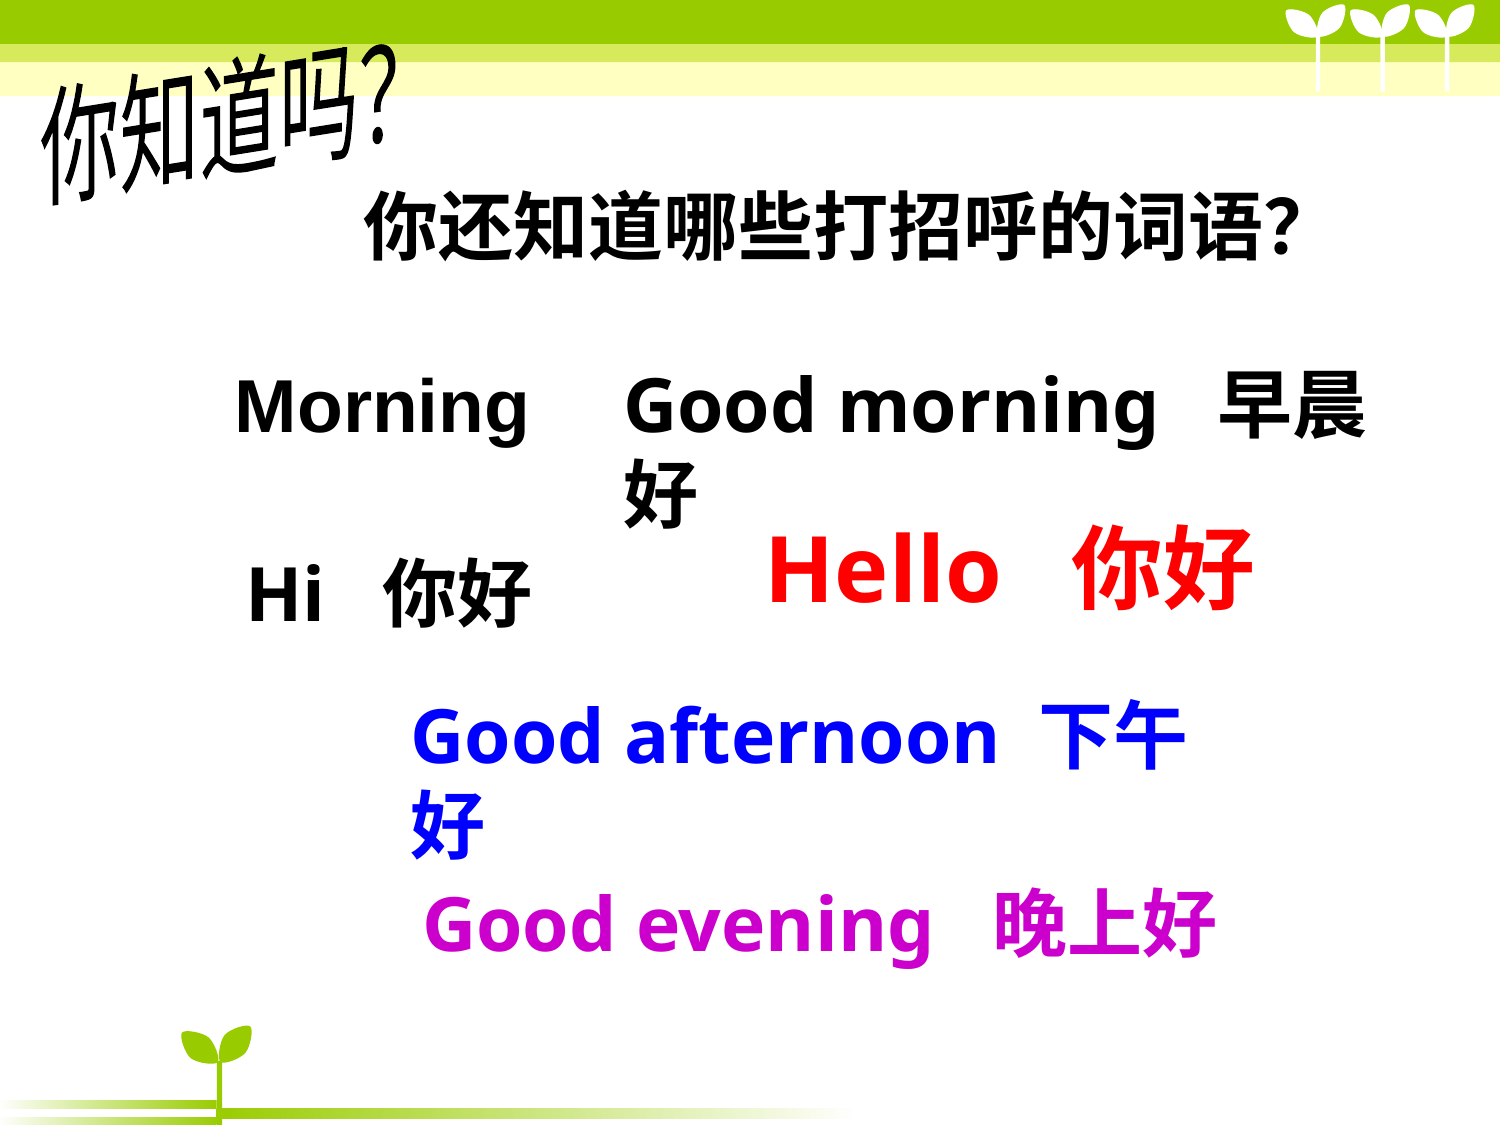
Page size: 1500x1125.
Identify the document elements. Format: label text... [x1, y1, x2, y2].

text_box Good afternoon 下午好 [395, 680, 1223, 876]
text_box Hi 你好 [230, 538, 762, 644]
text_box Hello 你好 [749, 503, 1282, 629]
text_box Morning [220, 349, 546, 455]
text_box Good evening 晚上好 [407, 869, 1235, 975]
text_box 你还知道哪些打招呼的词语？ [348, 172, 1412, 278]
text_box Good morning 早晨好 [608, 349, 1436, 545]
